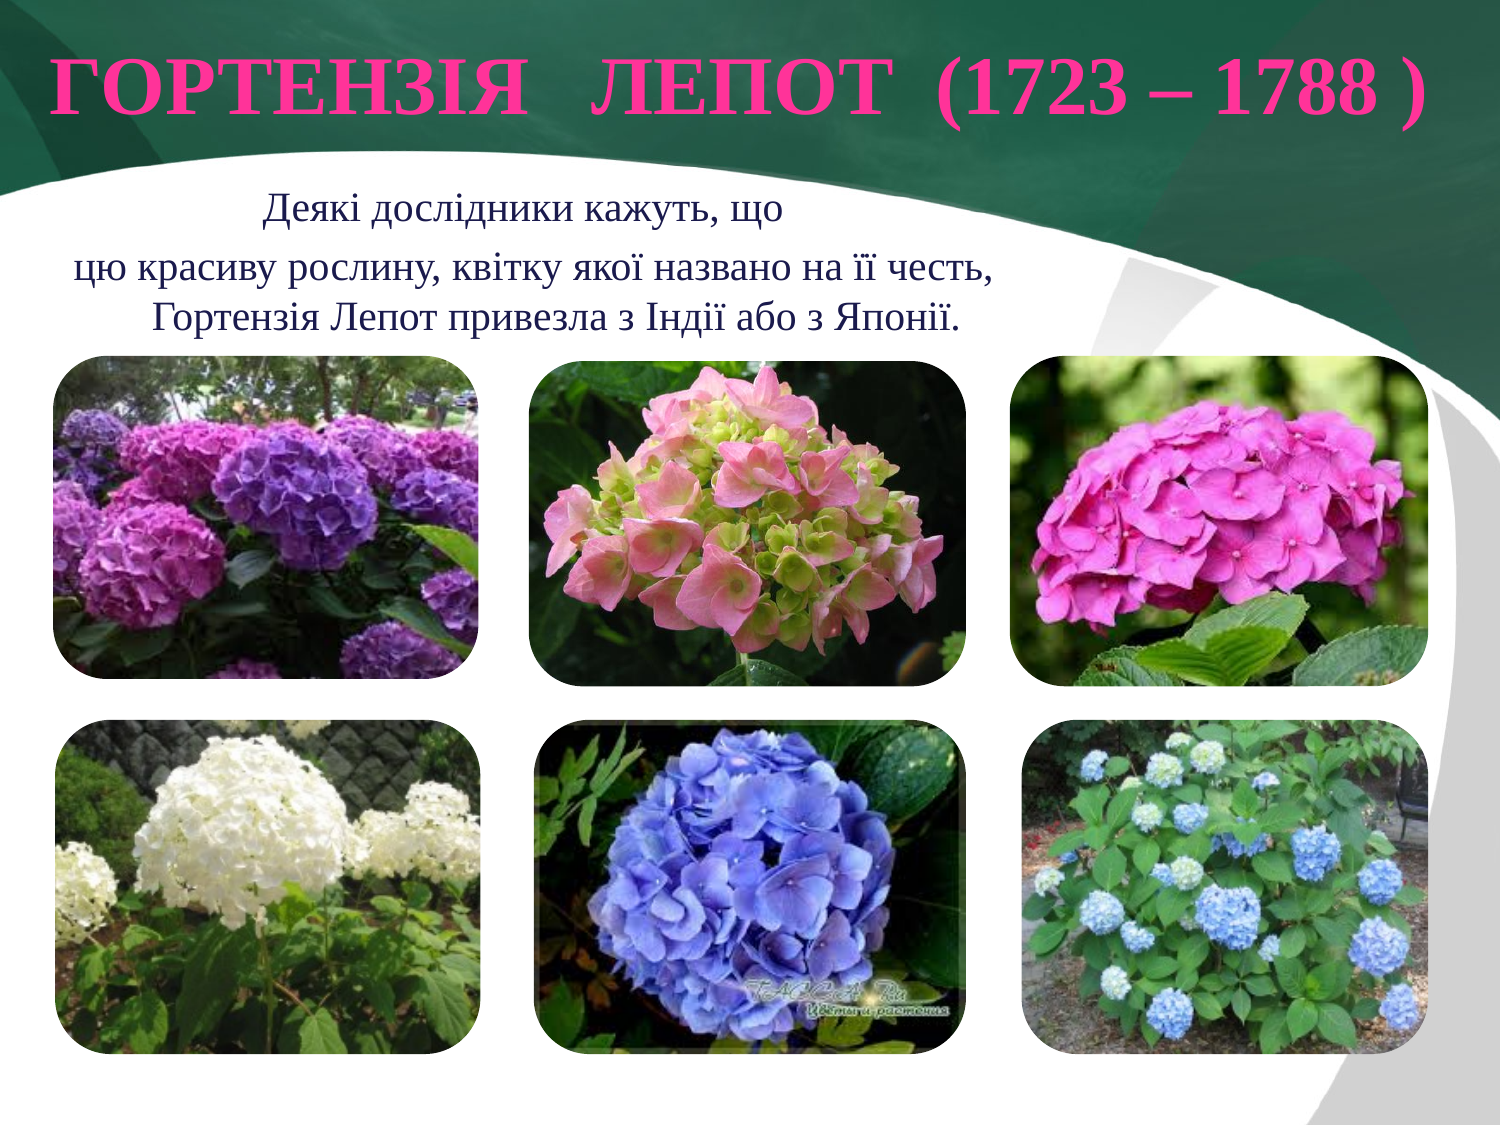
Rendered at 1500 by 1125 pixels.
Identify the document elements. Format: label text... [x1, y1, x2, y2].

picture [0, 163, 1500, 1125]
list Деякі дослідники кажуть, що цю красиву рослину, квітку якої названо на її честь, Гортензія Лепот привезла з Індії або з Японії. [0, 172, 1087, 357]
title ГОРТЕНЗІЯ ЛЕПОТ (1723 – 1788 ) [0, 0, 1500, 163]
